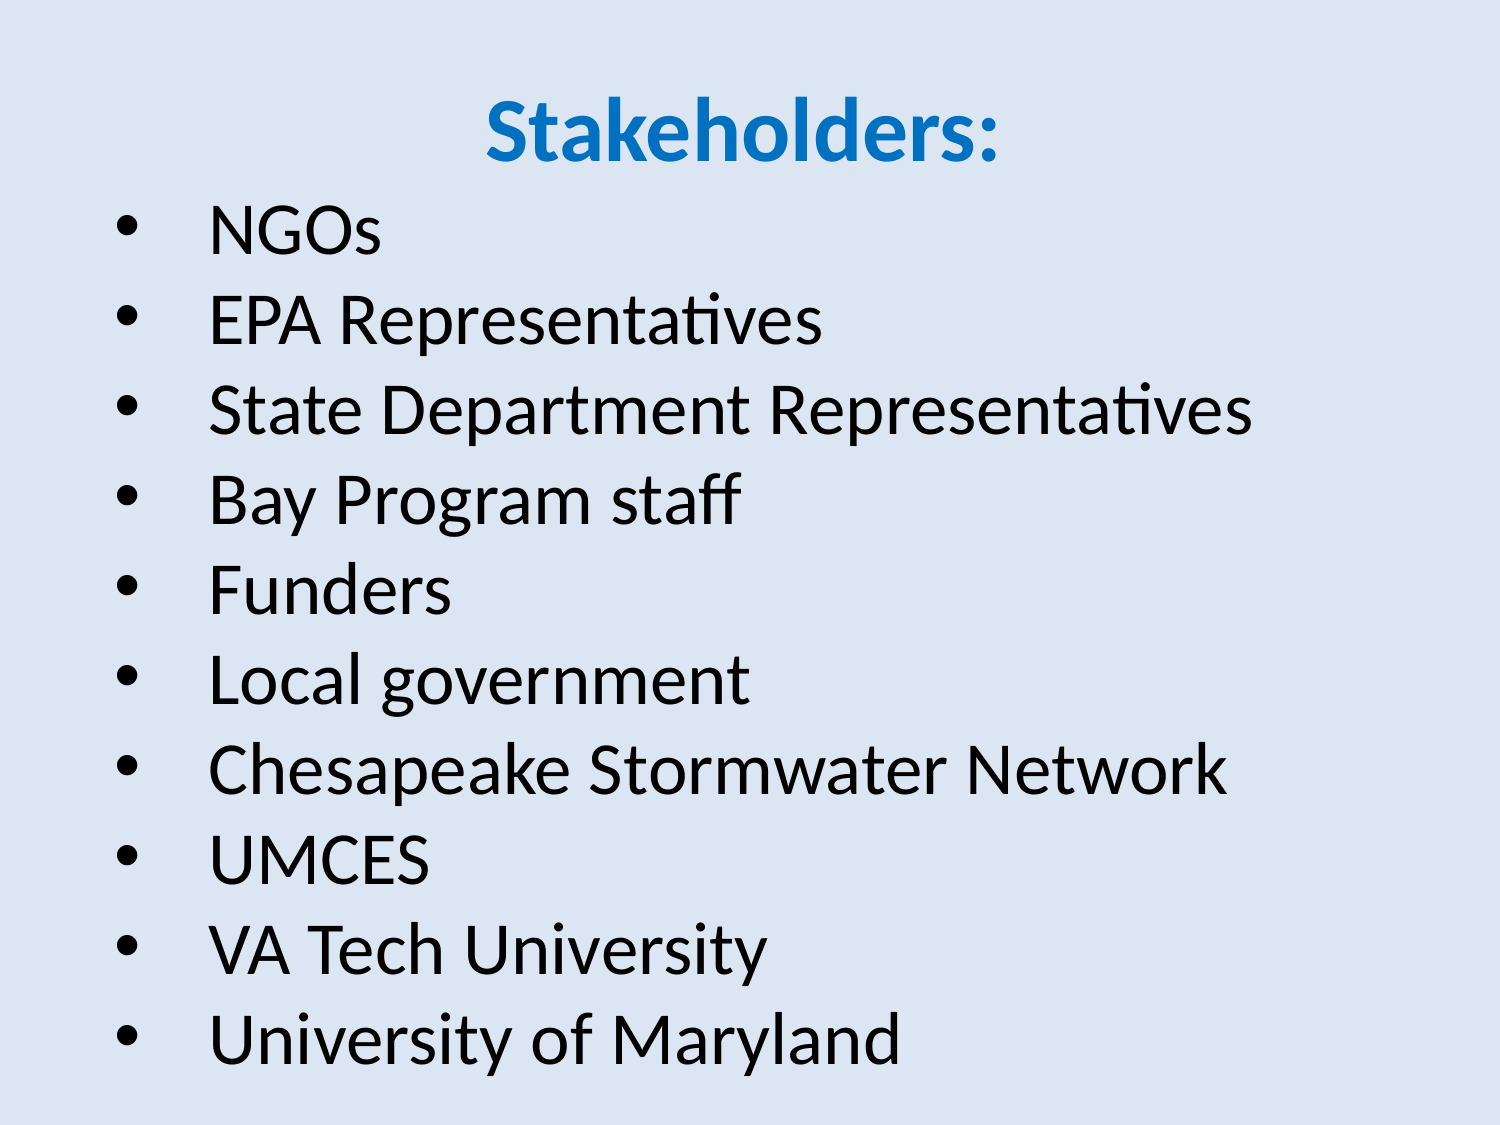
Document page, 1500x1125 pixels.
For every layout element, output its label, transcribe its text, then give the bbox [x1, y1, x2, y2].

text_box Stakeholders: NGOs EPA Representatives State Department Representatives Bay Program staff Funders Local government Chesapeake Stormwater Network UMCES VA Tech University University of Maryland [99, 62, 1388, 1088]
